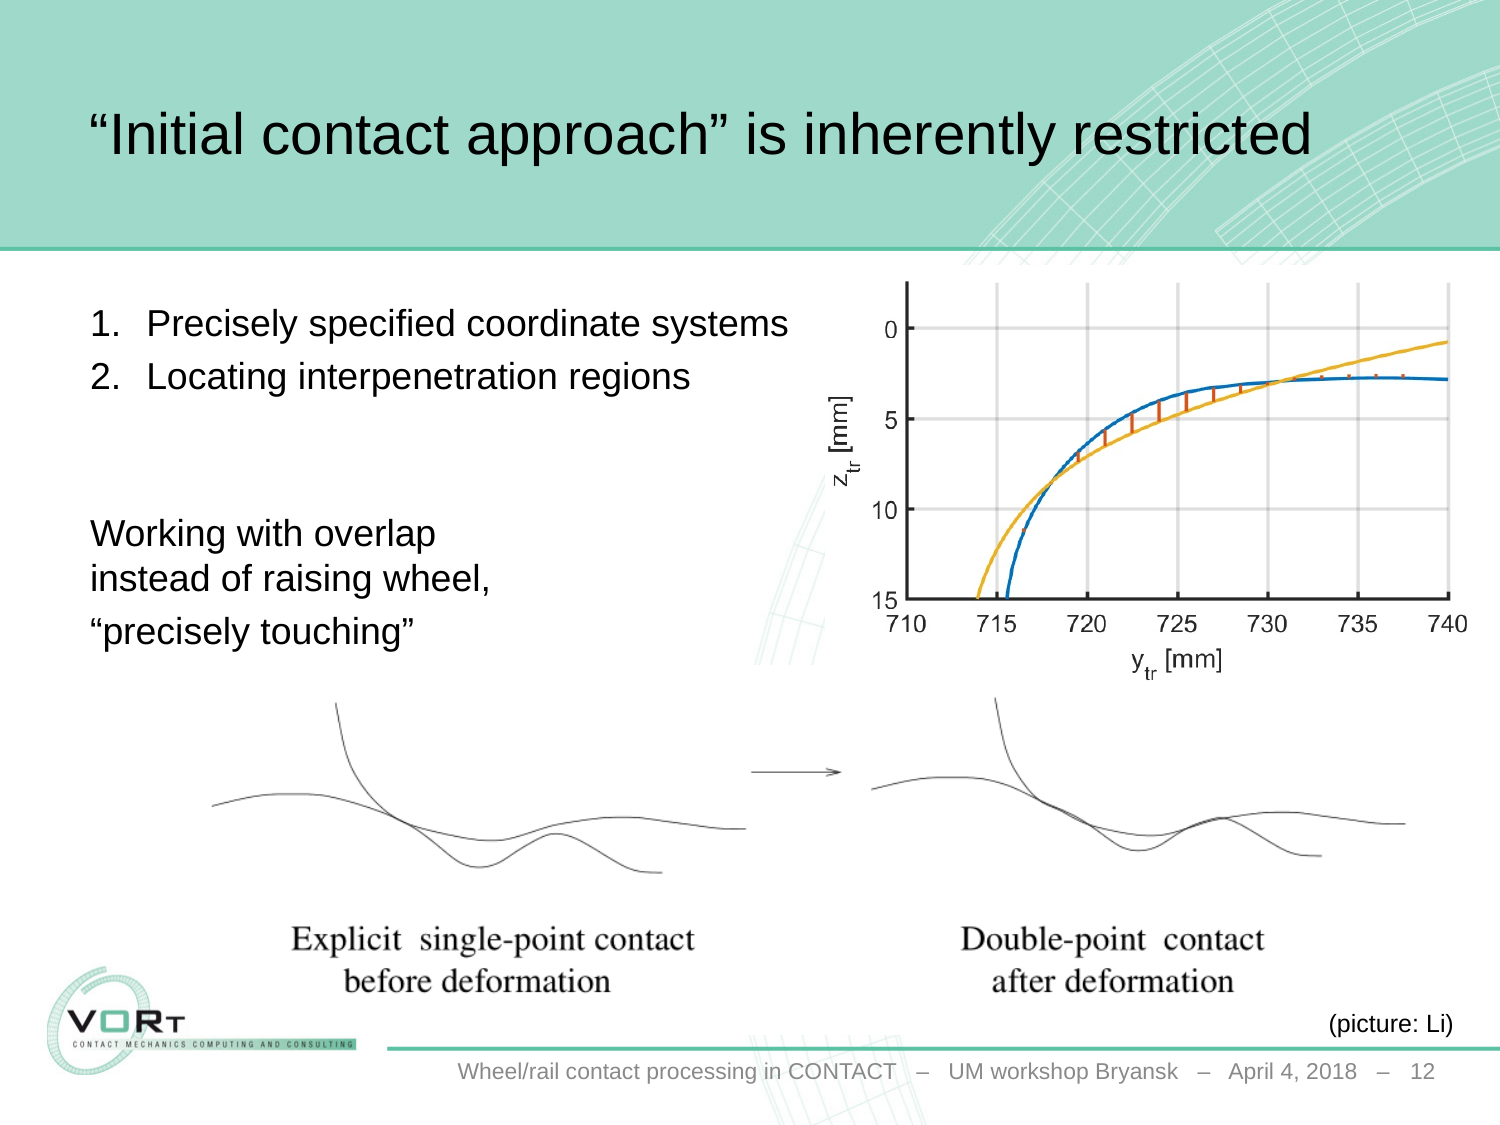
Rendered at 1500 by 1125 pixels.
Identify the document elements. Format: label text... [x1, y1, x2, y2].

picture [0, 0, 1500, 1125]
text_box (picture: Li) [1305, 999, 1495, 1058]
title “Initial contact approach” is inherently restricted [75, 37, 1425, 225]
list Precisely specified coordinate systems Locating interpenetration regions Working with overlap instead of raising wheel, “precisely touching” [75, 291, 819, 929]
